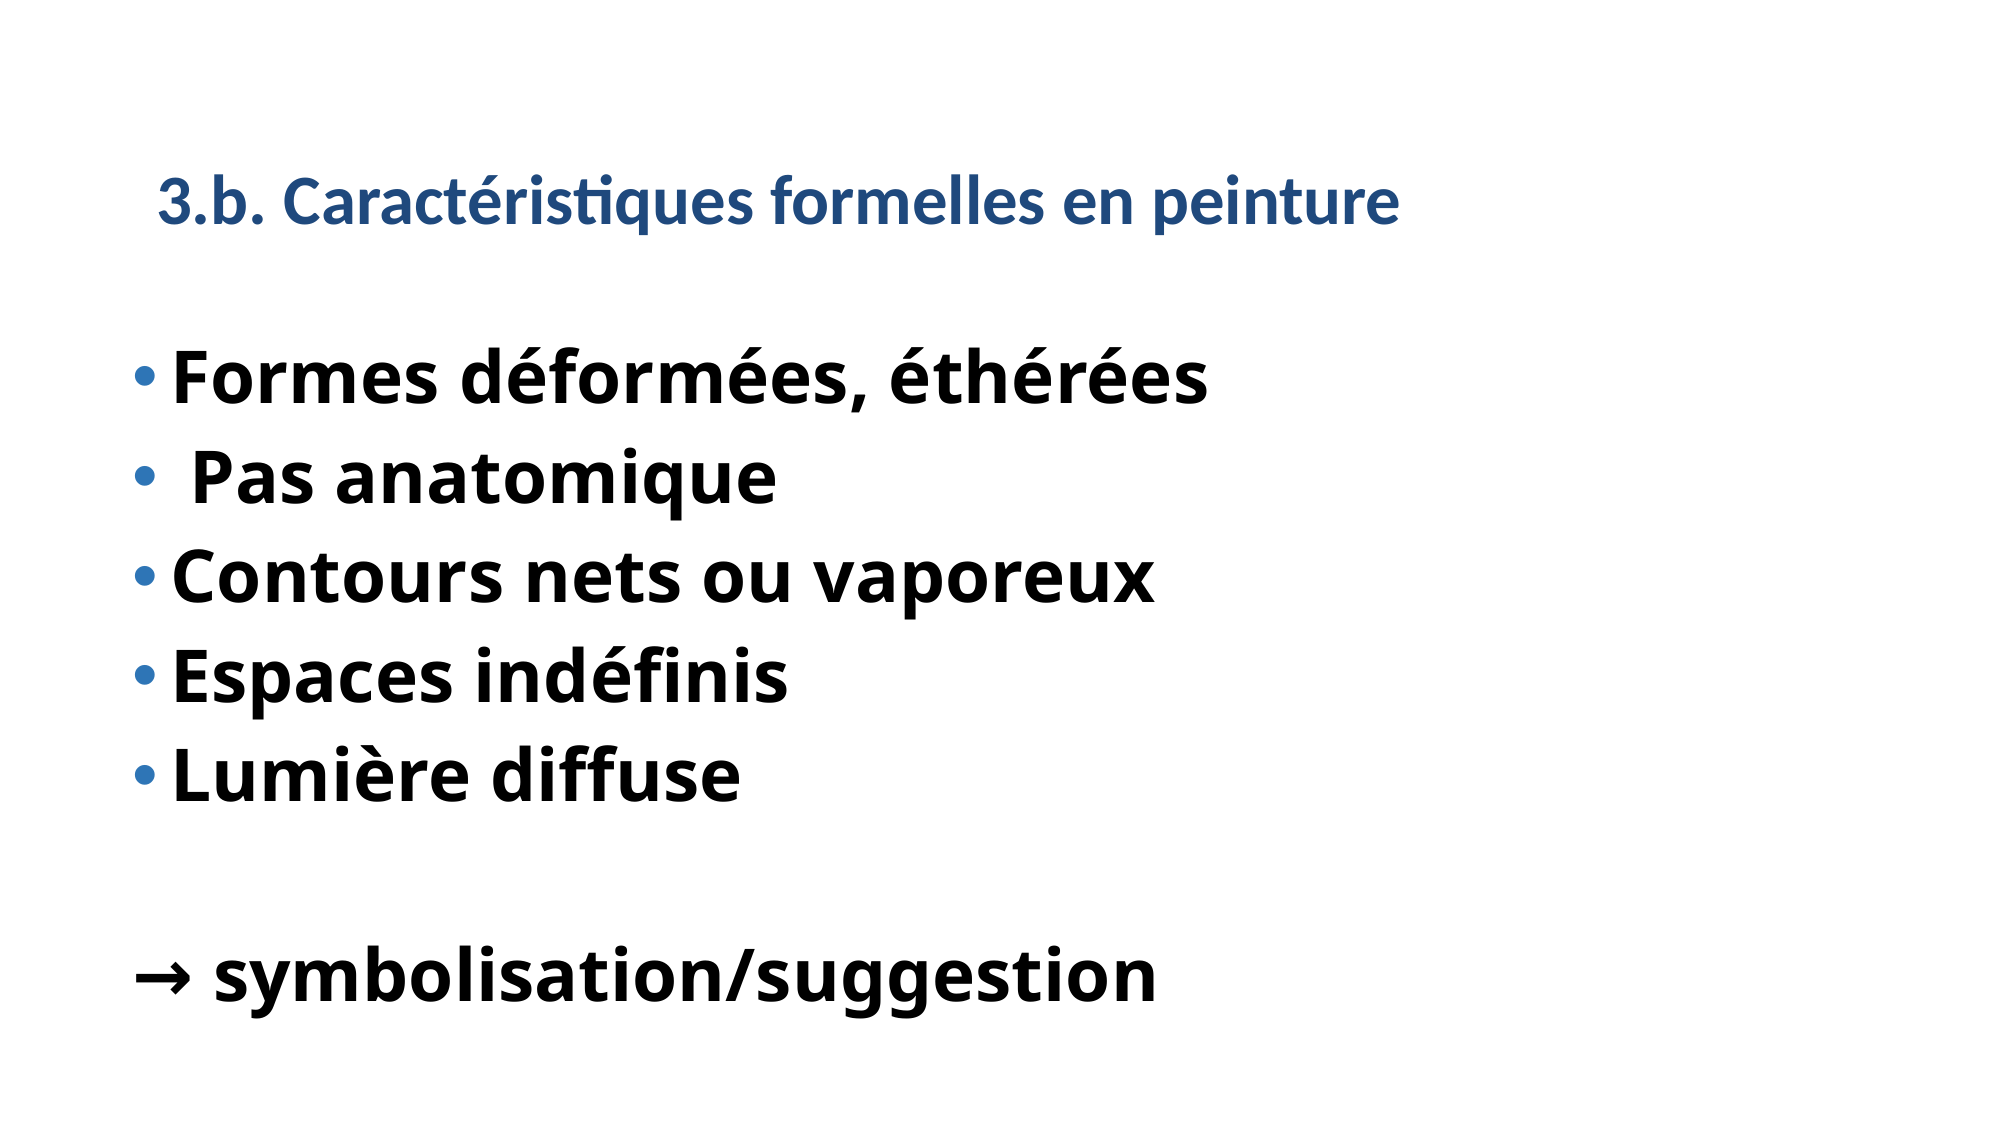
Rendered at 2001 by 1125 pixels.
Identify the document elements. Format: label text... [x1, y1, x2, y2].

list Formes déformées, éthérées Pas anatomique Contours nets ou vaporeux Espaces indéfinis Lumière diffuse → symbolisation/suggestion [118, 333, 1807, 950]
title 3.b. Caractéristiques formelles en peinture [141, 139, 1755, 266]
